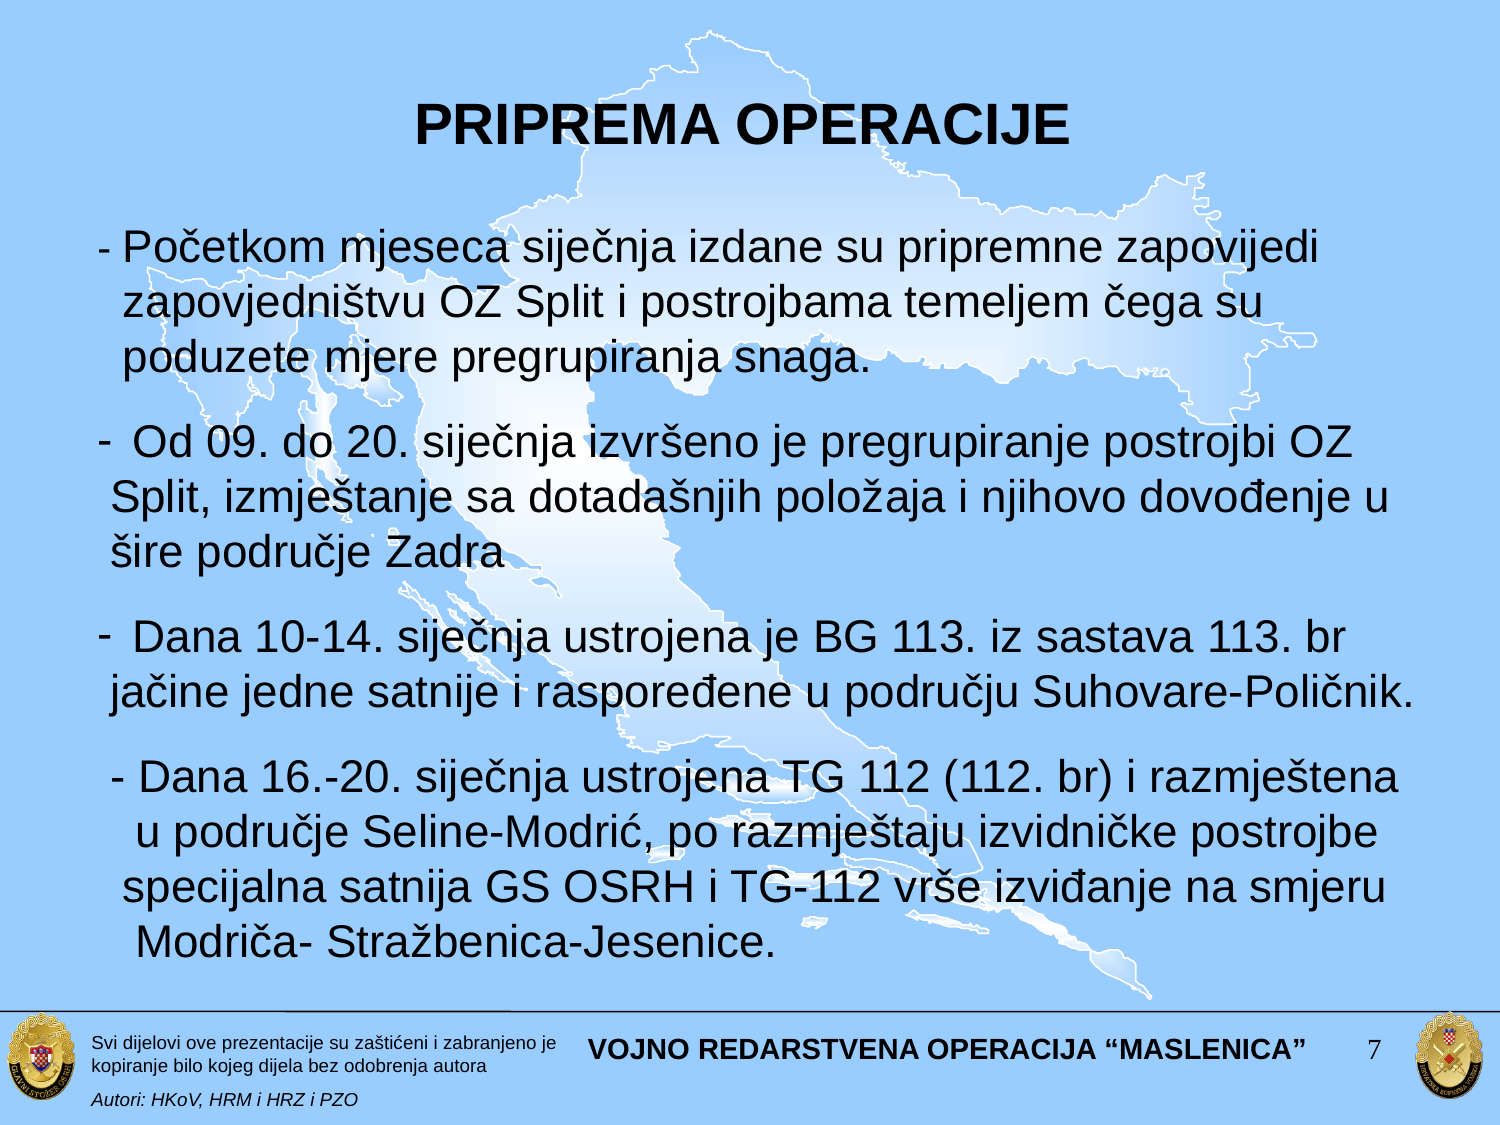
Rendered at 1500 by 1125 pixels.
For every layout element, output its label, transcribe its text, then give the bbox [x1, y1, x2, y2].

text_box PRIPREMA OPERACIJE [289, 78, 1197, 164]
text_box [0, 0, 1500, 1125]
text_box - Početkom mjeseca siječnja izdane su pripremne zapovijedi zapovjedništvu OZ Split i postrojbama temeljem čega su poduzete mjere pregrupiranja snaga. Od 09. do 20. siječnja izvršeno je pregrupiranje postrojbi OZ Split, izmještanje sa dotadašnjih položaja i njihovo dovođenje u šire područje Zadra Dana 10-14. siječnja ustrojena je BG 113. iz sastava 113. br jačine jedne satnije i raspoređene u području Suhovare-Poličnik. - Dana 16.-20. siječnja ustrojena TG 112 (112. br) i razmještena u područje Seline-Modrić, po razmještaju izvidničke postrojbe specijalna satnija GS OSRH i TG-112 vrše izviđanje na smjeru Modriča- Stražbenica-Jesenice. [82, 209, 1459, 974]
